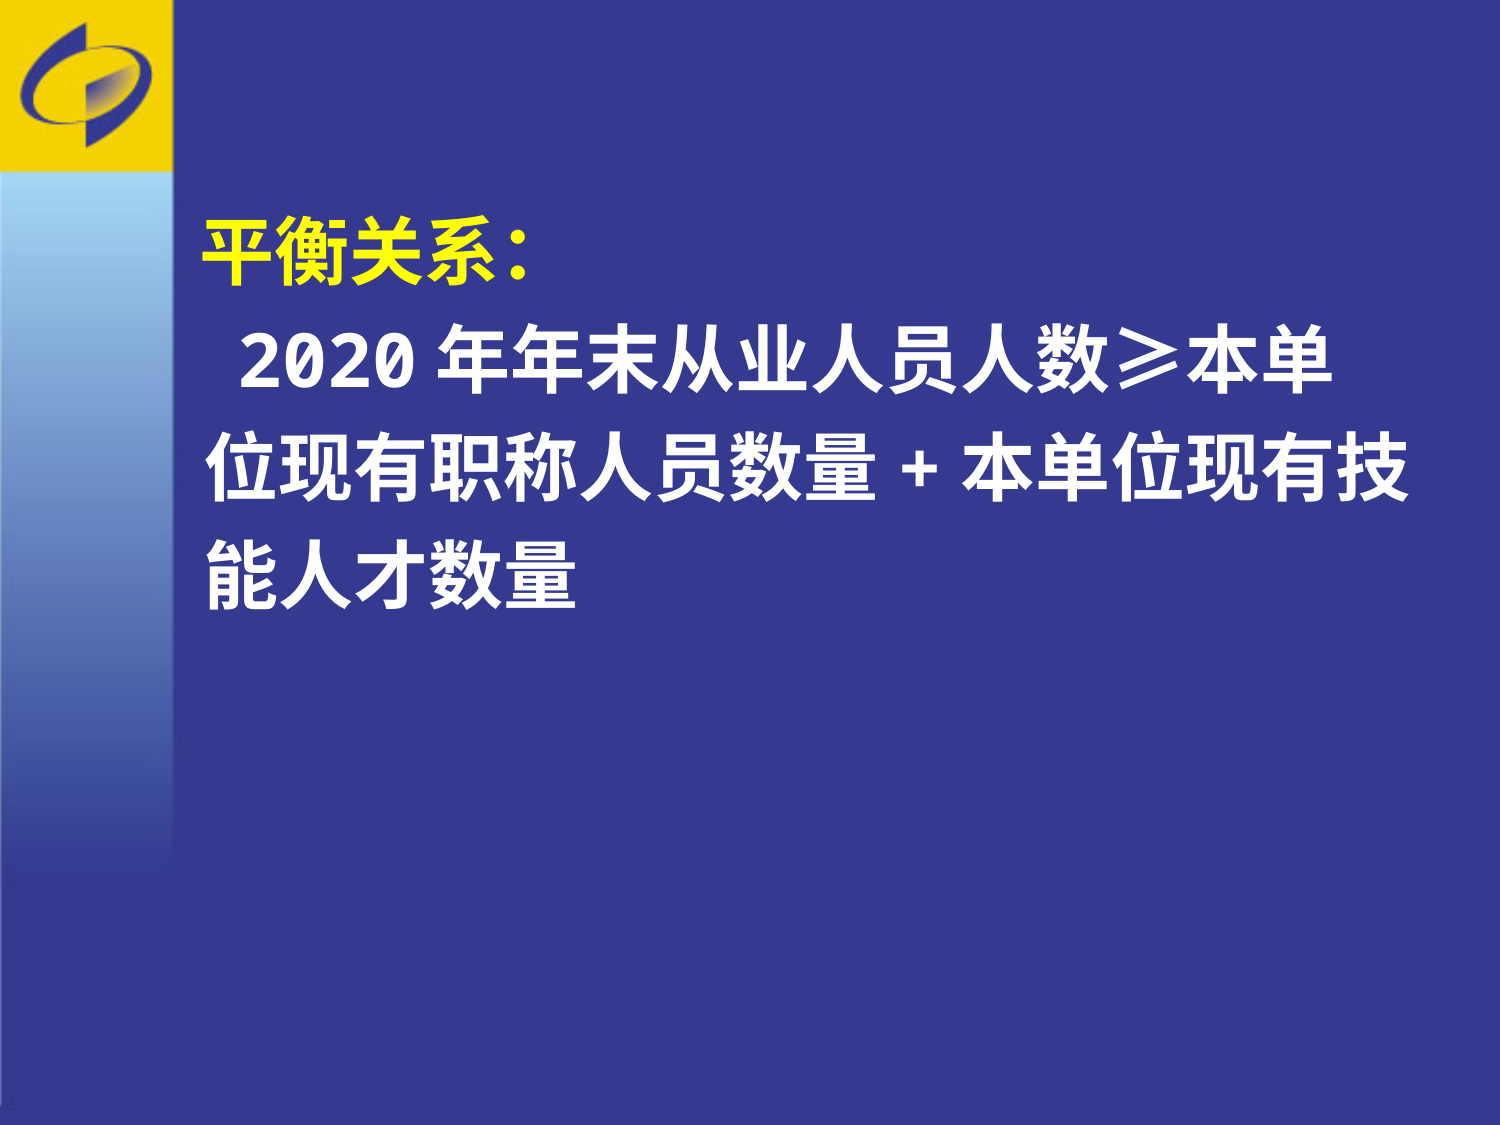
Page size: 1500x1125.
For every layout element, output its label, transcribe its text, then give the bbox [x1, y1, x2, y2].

picture [0, 0, 1500, 1125]
list 平衡关系： 2020年年末从业人员人数≥本单位现有职称人员数量+本单位现有技能人才数量 [132, 178, 1426, 1006]
